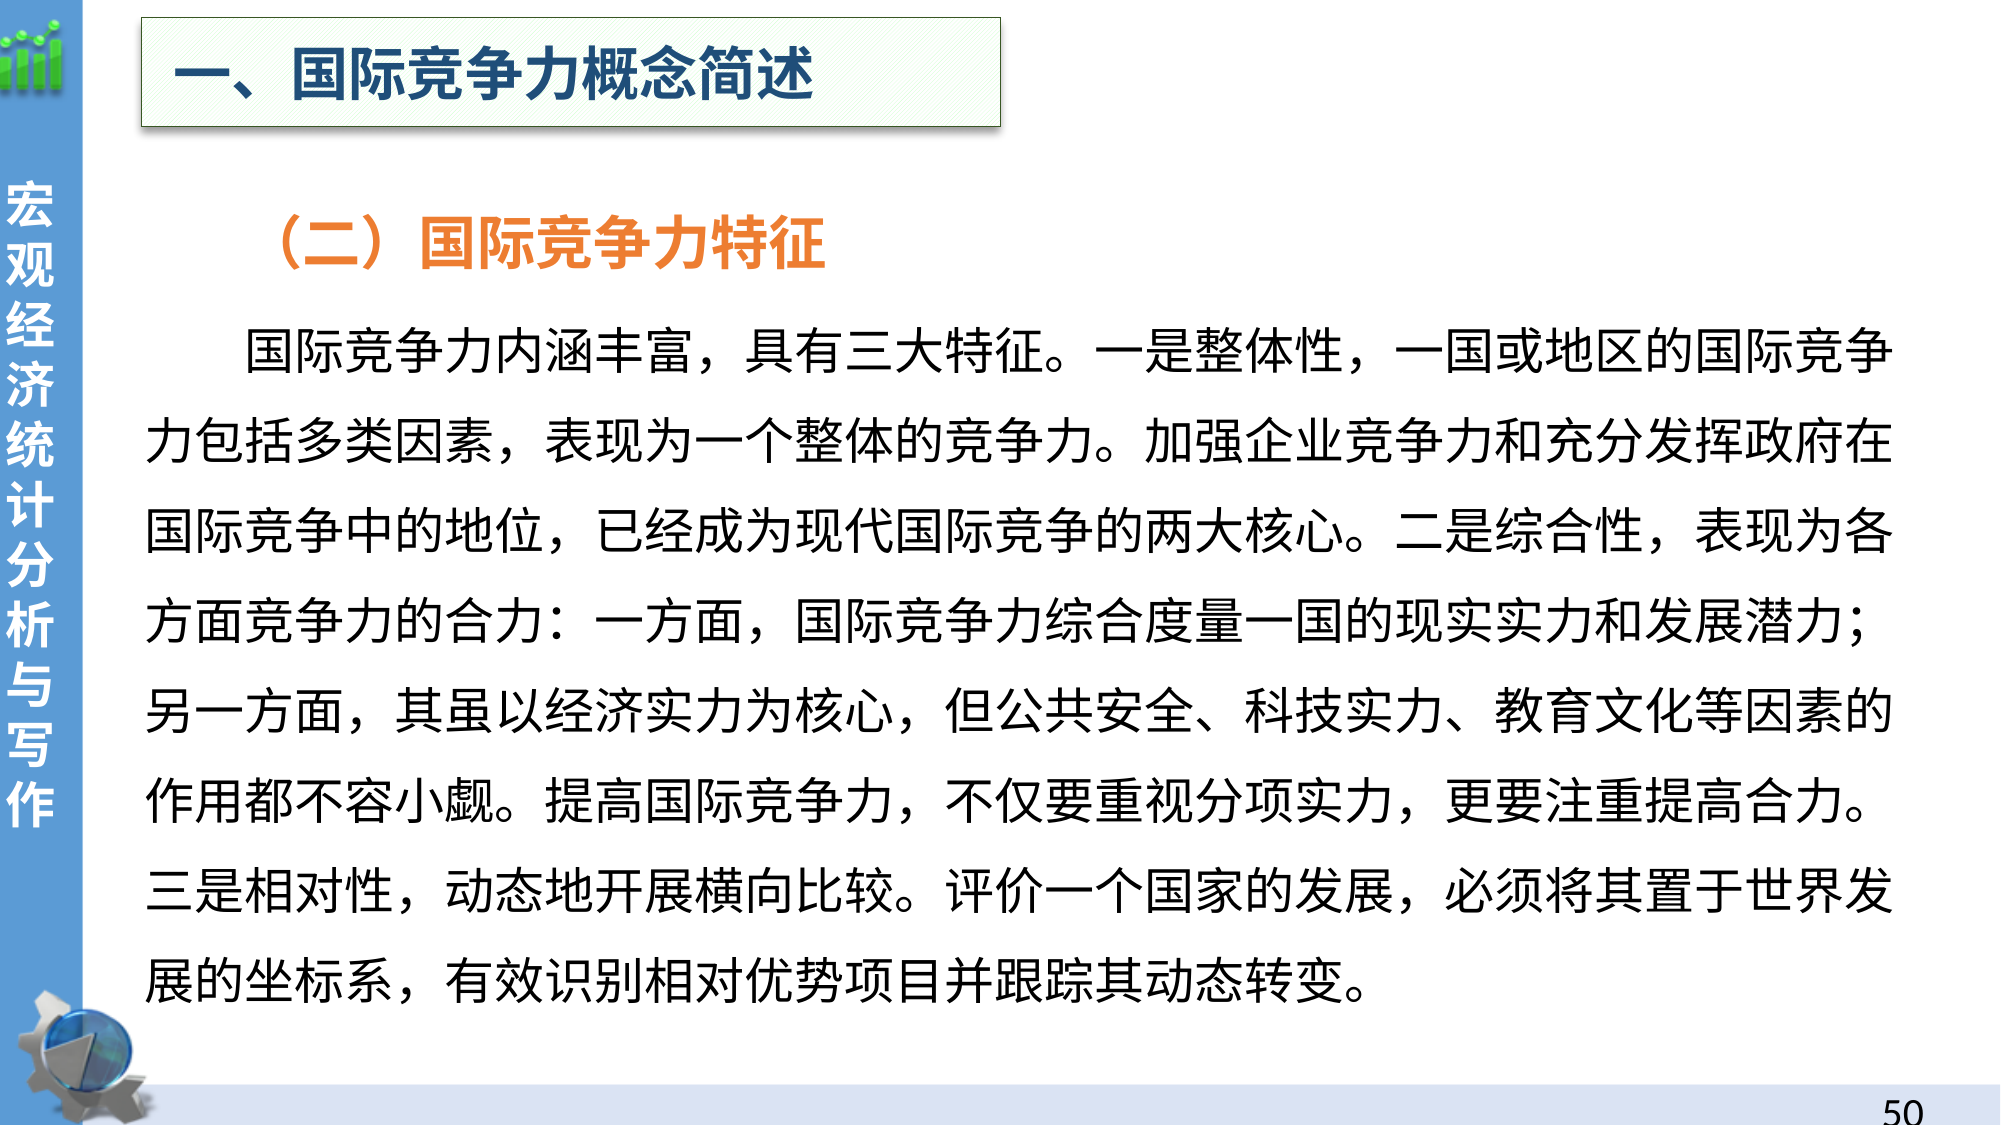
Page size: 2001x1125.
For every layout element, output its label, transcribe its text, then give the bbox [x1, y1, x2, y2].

text_box （二）国际竞争力特征 国际竞争力内涵丰富，具有三大特征。一是整体性，一国或地区的国际竞争力包括多类因素，表现为一个整体的竞争力。加强企业竞争力和充分发挥政府在国际竞争中的地位，已经成为现代国际竞争的两大核心。二是综合性，表现为各方面竞争力的合力：一方面，国际竞争力综合度量一国的现实实力和发展潜力；另一方面，其虽以经济实力为核心，但公共安全、科技实力、教育文化等因素的作用都不容小觑。提高国际竞争力，不仅要重视分项实力，更要注重提高合力。三是相对性，动态地开展横向比较。评价一个国家的发展，必须将其置于世界发展的坐标系，有效识别相对优势项目并跟踪其动态转变。 [105, 141, 1934, 1040]
text_box 一、国际竞争力概念简述 [141, 17, 1000, 127]
slide_number 49 [1786, 1085, 1940, 1125]
picture [0, 0, 2001, 1125]
